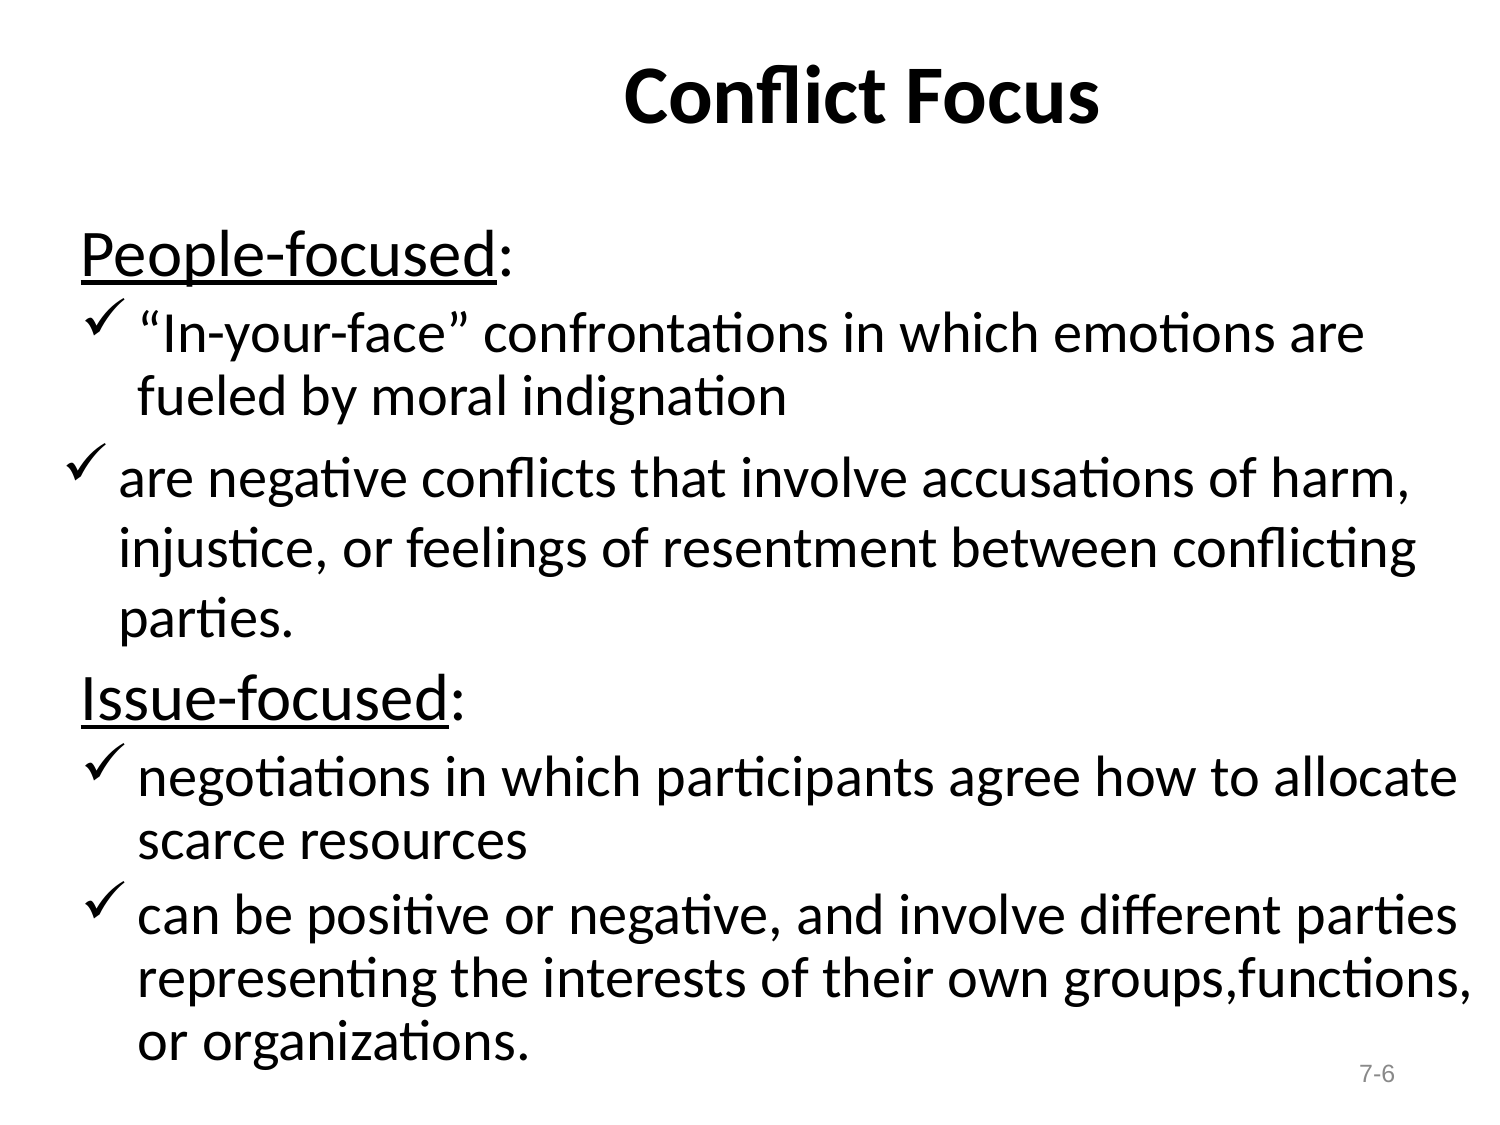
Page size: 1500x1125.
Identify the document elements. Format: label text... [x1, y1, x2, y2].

list People-focused: “In-your-face” confrontations in which emotions are fueled by moral indignation are negative conflicts that involve accusations of harm, injustice, or feelings of resentment between conflicting parties. Issue-focused: negotiations in which participants agree how to allocate scarce resources can be positive or negative, and involve different parties representing the interests of their own groups,functions, or organizations. [46, 210, 1500, 1109]
text_box 7-6 [1333, 1050, 1421, 1095]
title Conflict Focus [300, 11, 1425, 170]
